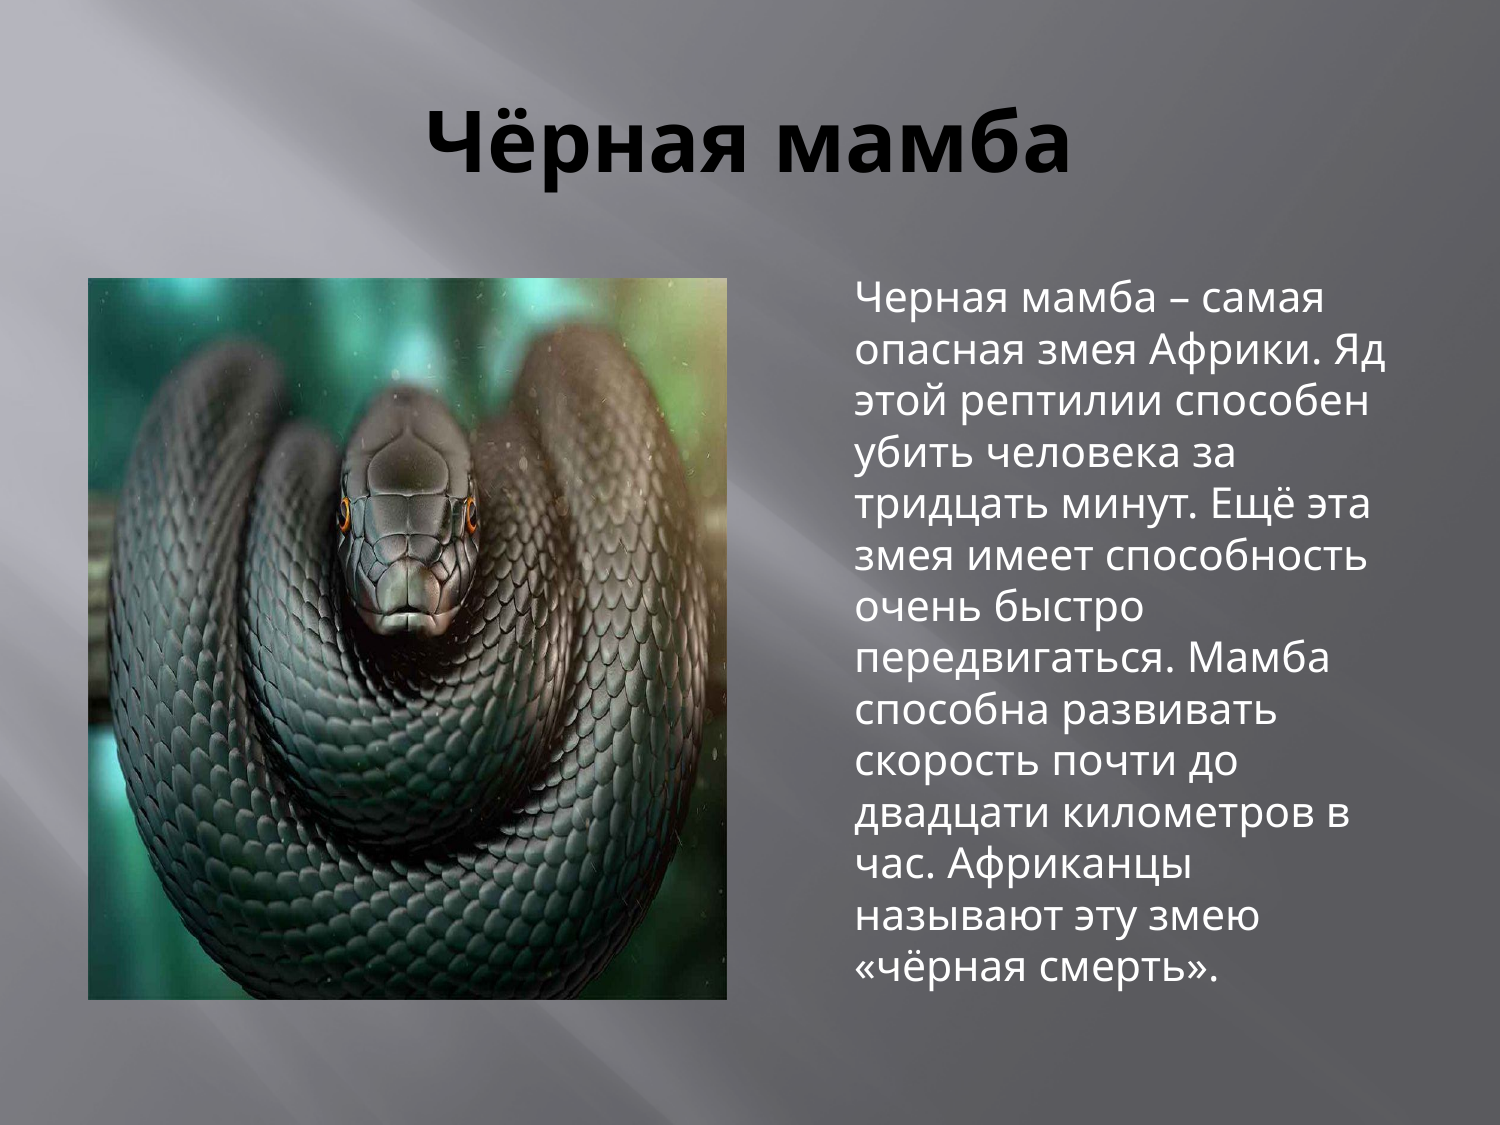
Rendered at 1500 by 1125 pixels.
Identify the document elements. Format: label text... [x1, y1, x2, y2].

picture [88, 278, 727, 1000]
list Черная мамба – самая опасная змея Африки. Яд этой рептилии способен убить человека за тридцать минут. Ещё эта змея имеет способность очень быстро передвигаться. Мамба способна развивать скорость почти до двадцати километров в час. Африканцы называют эту змею «чёрная смерть». [762, 262, 1425, 1005]
title Чёрная мамба [75, 45, 1425, 233]
